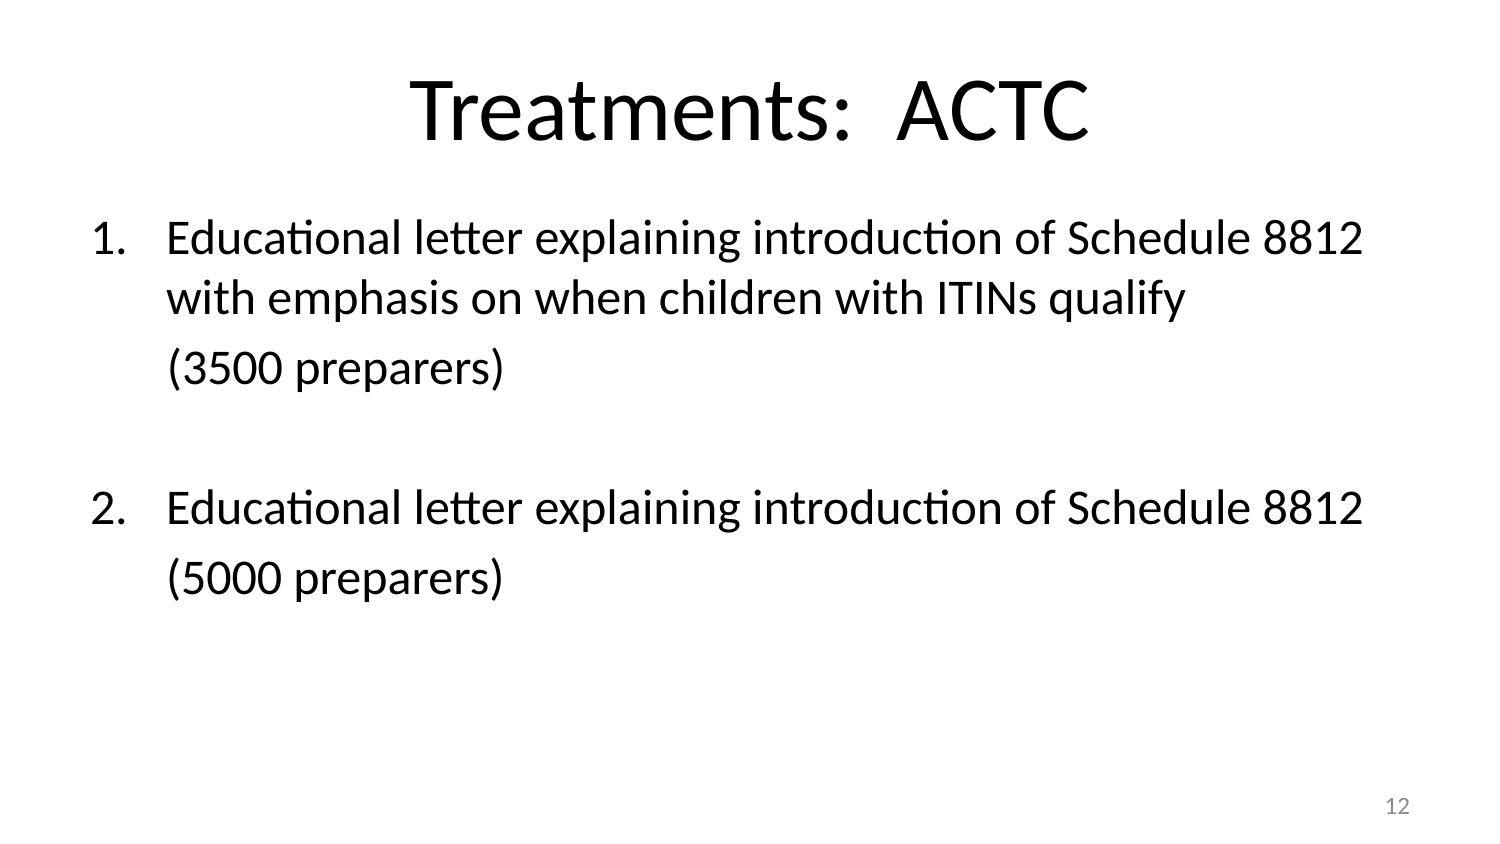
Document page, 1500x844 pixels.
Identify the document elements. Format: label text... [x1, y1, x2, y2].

title Treatments: ACTC [75, 33, 1425, 175]
list 1. Educational letter explaining introduction of Schedule 8812 with emphasis on when children with ITINs qualify (3500 preparers) 2. Educational letter explaining introduction of Schedule 8812 (5000 preparers) [75, 196, 1425, 754]
slide_number 12 [1074, 782, 1425, 827]
